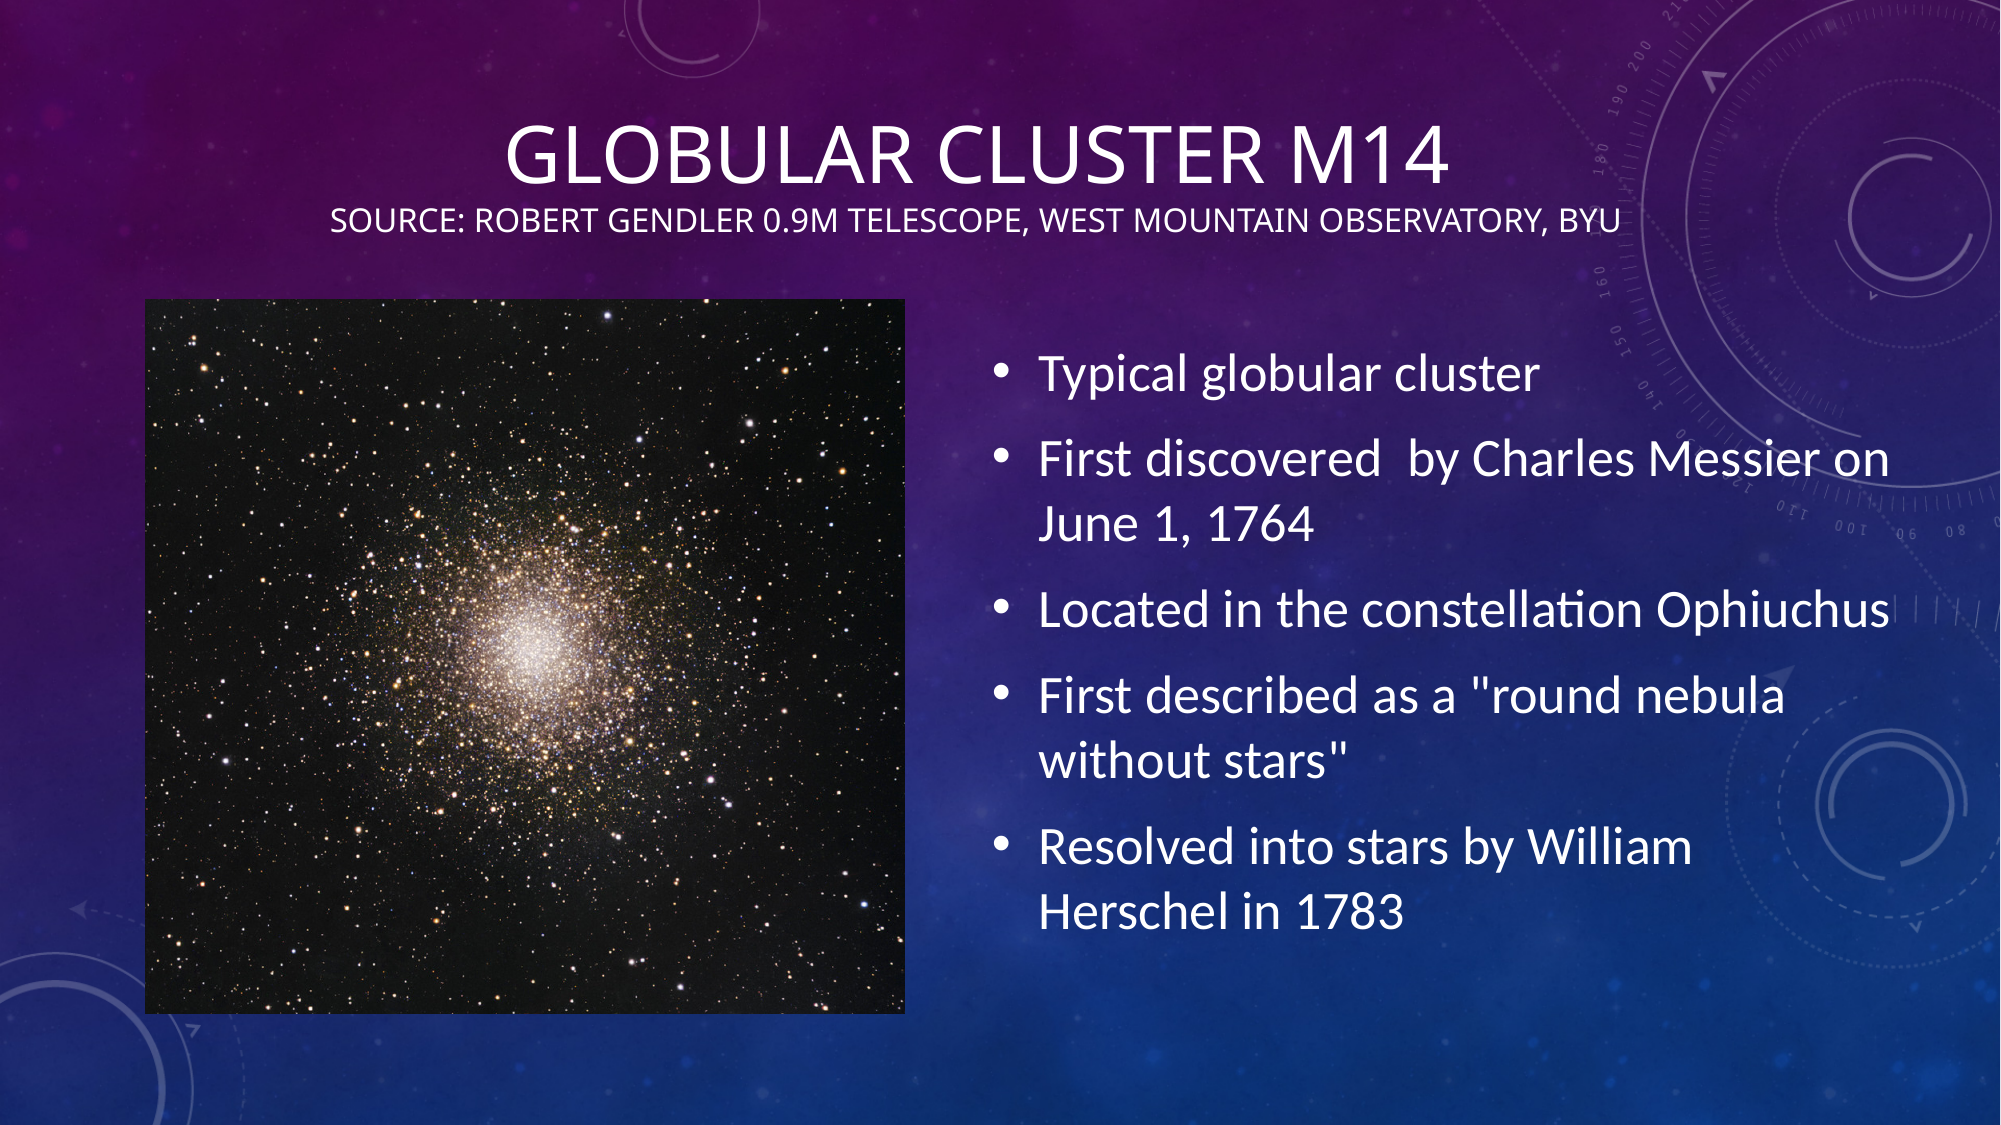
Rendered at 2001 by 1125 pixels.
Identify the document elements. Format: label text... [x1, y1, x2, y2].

picture [0, 0, 2001, 1125]
list Typical globular cluster First discovered by Charles Messier on June 1, 1764 Located in the constellation Ophiuchus First described as a "round nebula without stars" Resolved into stars by William Herschel in 1783 [976, 281, 1913, 996]
title Globular Cluster M14 Source: Robert Gendler 0.9M Telescope, West Mountain Observatory, BYU [145, 95, 1808, 334]
